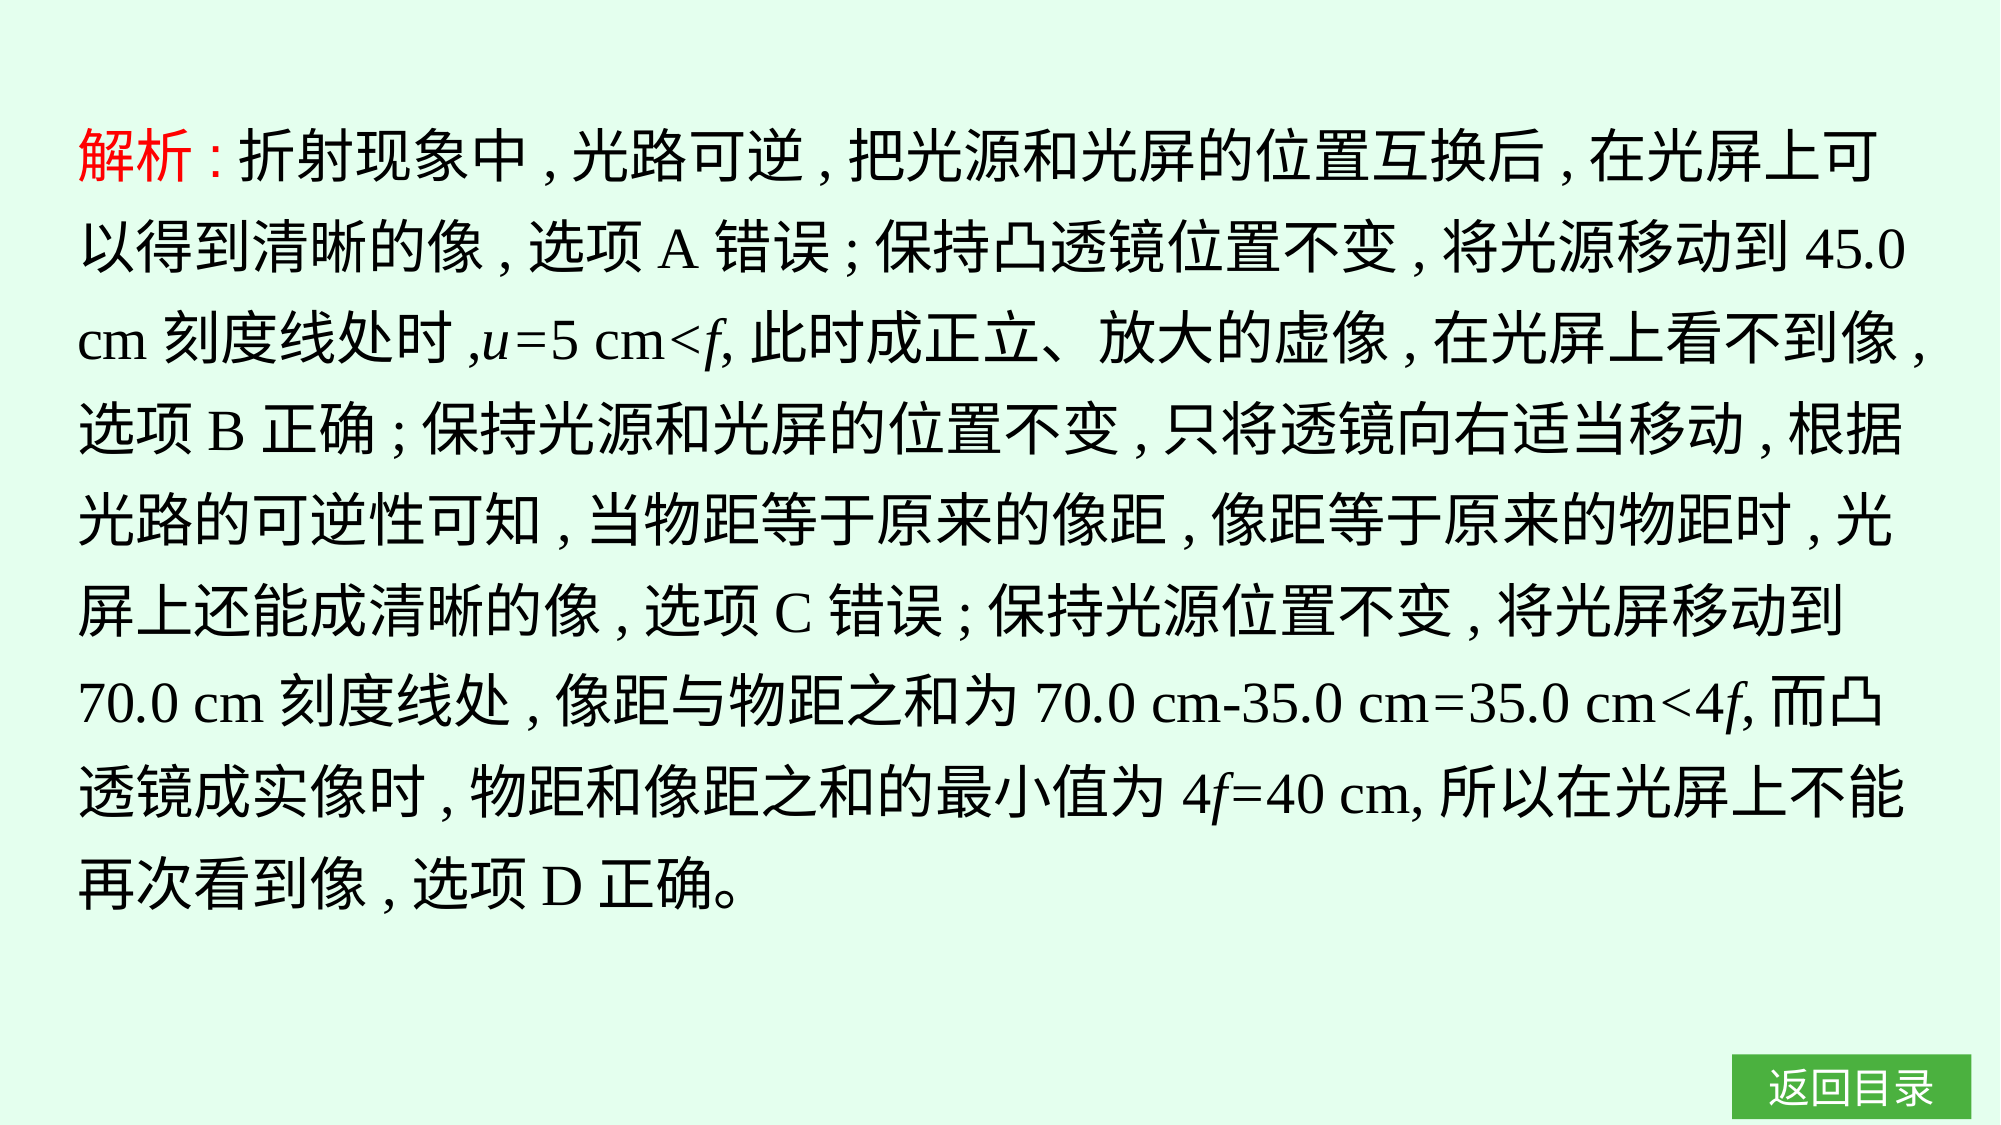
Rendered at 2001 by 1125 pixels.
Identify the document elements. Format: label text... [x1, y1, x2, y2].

text_box 解析:折射现象中,光路可逆,把光源和光屏的位置互换后,在光屏上可以得到清晰的像,选项A错误;保持凸透镜位置不变,将光源移动到45.0 cm刻度线处时,u=5 cm<f,此时成正立、放大的虚像,在光屏上看不到像,选项B正确;保持光源和光屏的位置不变,只将透镜向右适当移动,根据光路的可逆性可知,当物距等于原来的像距,像距等于原来的物距时,光屏上还能成清晰的像,选项C错误;保持光源位置不变,将光屏移动到70.0 cm刻度线处,像距与物距之和为70.0 cm-35.0 cm=35.0 cm<4f,而凸透镜成实像时,物距和像距之和的最小值为4f=40 cm,所以在光屏上不能再次看到像,选项D正确。 [62, 90, 1938, 924]
